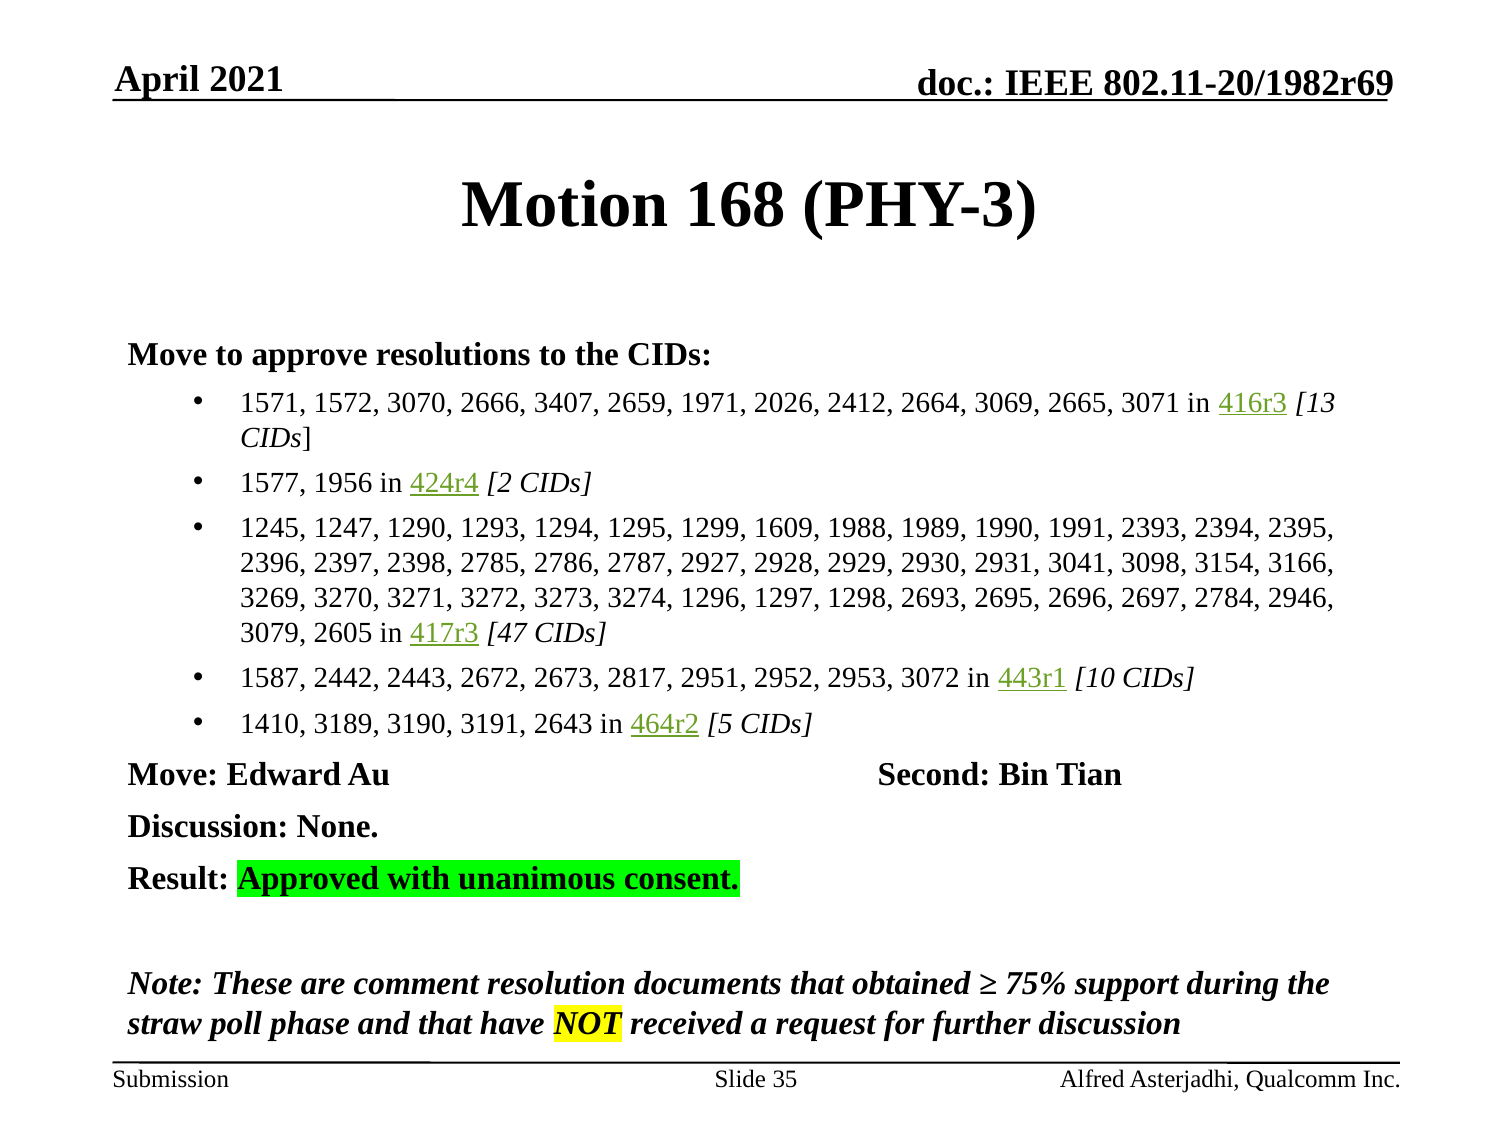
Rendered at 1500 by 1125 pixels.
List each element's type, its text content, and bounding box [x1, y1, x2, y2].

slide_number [114, 54, 423, 100]
footer Alfred Asterjadhi, Qualcomm Inc. [878, 1061, 1402, 1093]
slide_number Slide 35 [712, 1061, 800, 1123]
list Move to approve resolutions to the CIDs: 1571, 1572, 3070, 2666, 3407, 2659, 1971, 2026, 2412, 2664, 3069, 2665, 3071 in 416r3 [13 CIDs] 1577, 1956 in 424r4 [2 CIDs] 1245, 1247, 1290, 1293, 1294, 1295, 1299, 1609, 1988, 1989, 1990, 1991, 2393, 2394, 2395, 2396, 2397, 2398, 2785, 2786, 2787, 2927, 2928, 2929, 2930, 2931, 3041, 3098, 3154, 3166, 3269, 3270, 3271, 3272, 3273, 3274, 1296, 1297, 1298, 2693, 2695, 2696, 2697, 2784, 2946, 3079, 2605 in 417r3 [47 CIDs] 1587, 2442, 2443, 2672, 2673, 2817, 2951, 2952, 2953, 3072 in 443r1 [10 CIDs] 1410, 3189, 3190, 3191, 2643 in 464r2 [5 CIDs] Move: Edward Au Second: Bin Tian Discussion: None. Result: Approved with unanimous consent. Note: These are comment resolution documents that obtained ≥ 75% support during the straw poll phase and that have NOT received a request for further discussion [112, 324, 1388, 1000]
title Motion 168 (PHY-3) [112, 112, 1388, 288]
